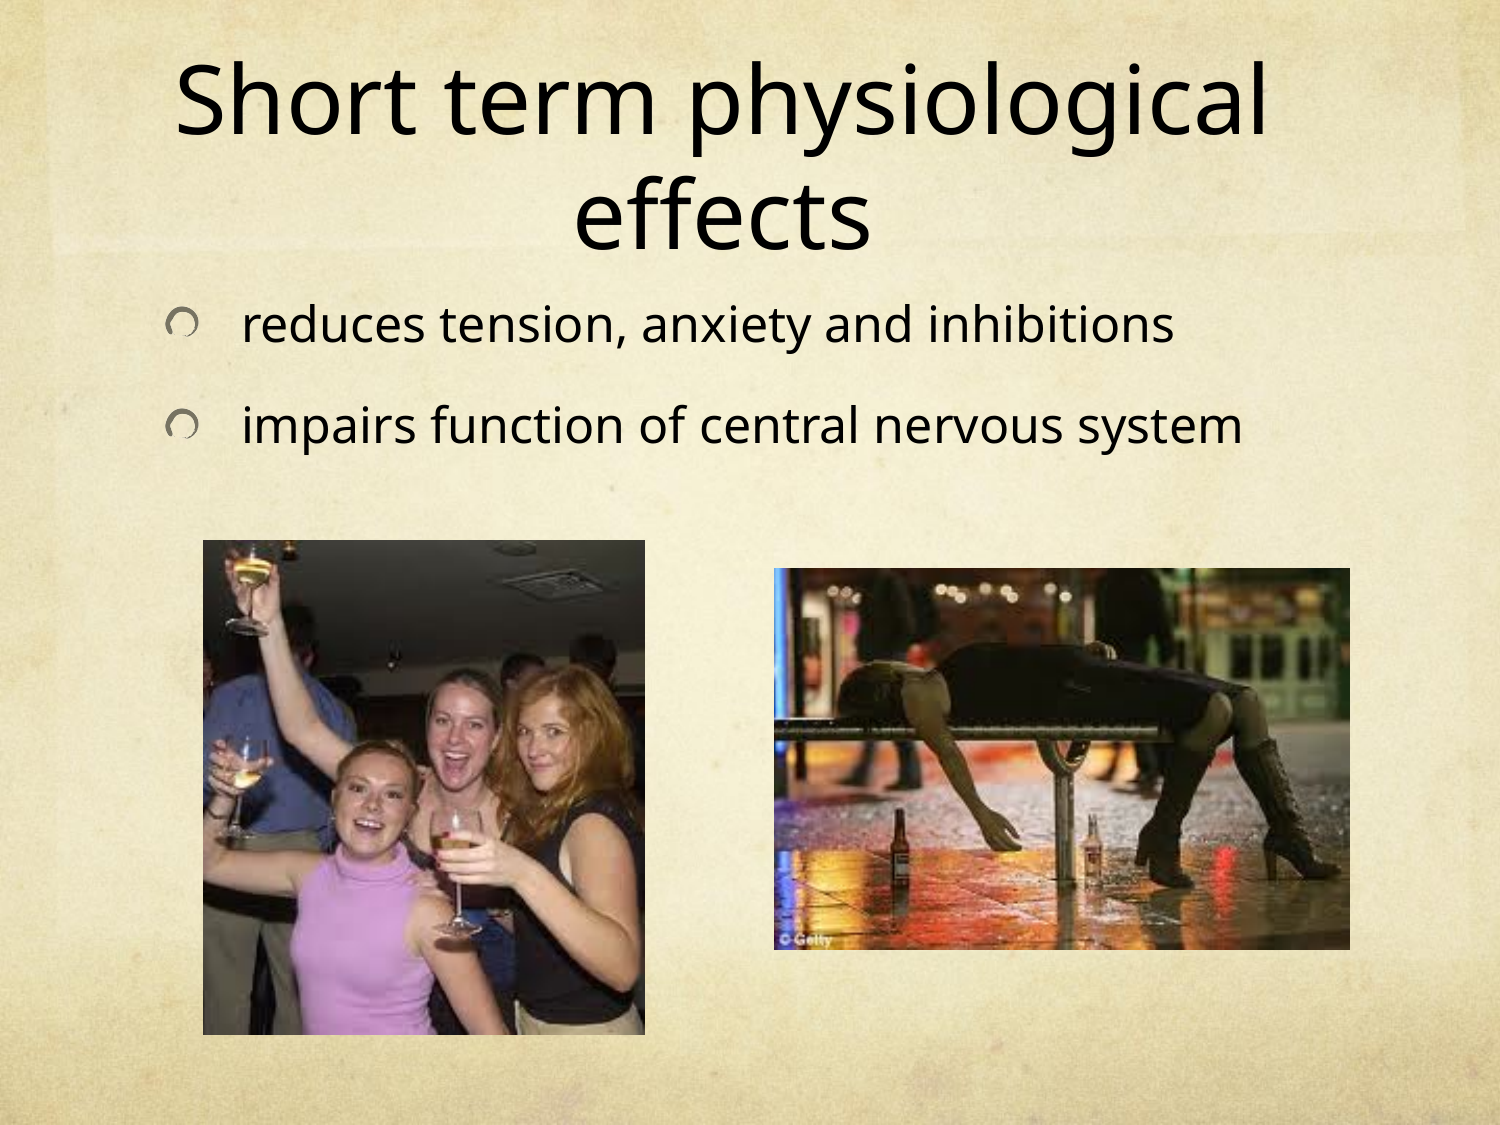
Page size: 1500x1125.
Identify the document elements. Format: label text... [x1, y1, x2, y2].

list reduces tension, anxiety and inhibitions impairs function of central nervous system [150, 284, 1350, 950]
picture [0, 0, 1500, 1125]
title Short term physiological effects [96, 82, 1350, 225]
